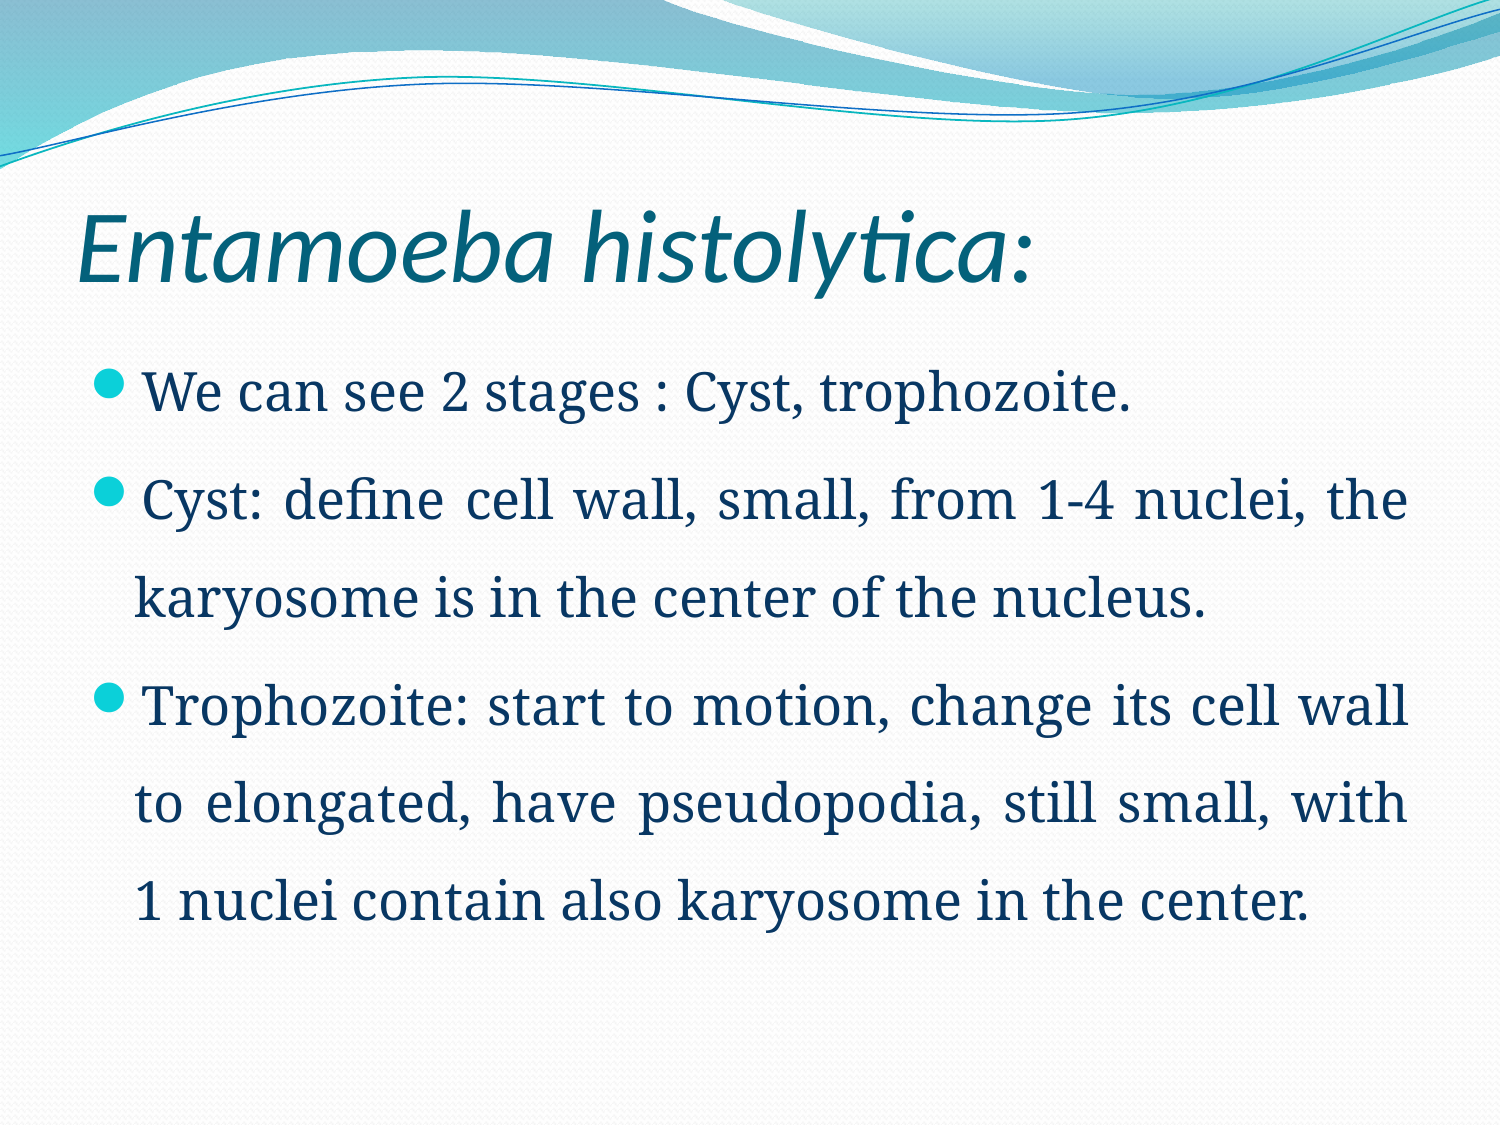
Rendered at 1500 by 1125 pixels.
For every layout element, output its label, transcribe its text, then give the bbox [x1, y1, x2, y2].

list We can see 2 stages : Cyst, trophozoite. Cyst: define cell wall, small, from 1-4 nuclei, the karyosome is in the center of the nucleus. Trophozoite: start to motion, change its cell wall to elongated, have pseudopodia, still small, with 1 nuclei contain also karyosome in the center. [75, 317, 1425, 1038]
title Entamoeba histolytica: [75, 115, 1425, 303]
